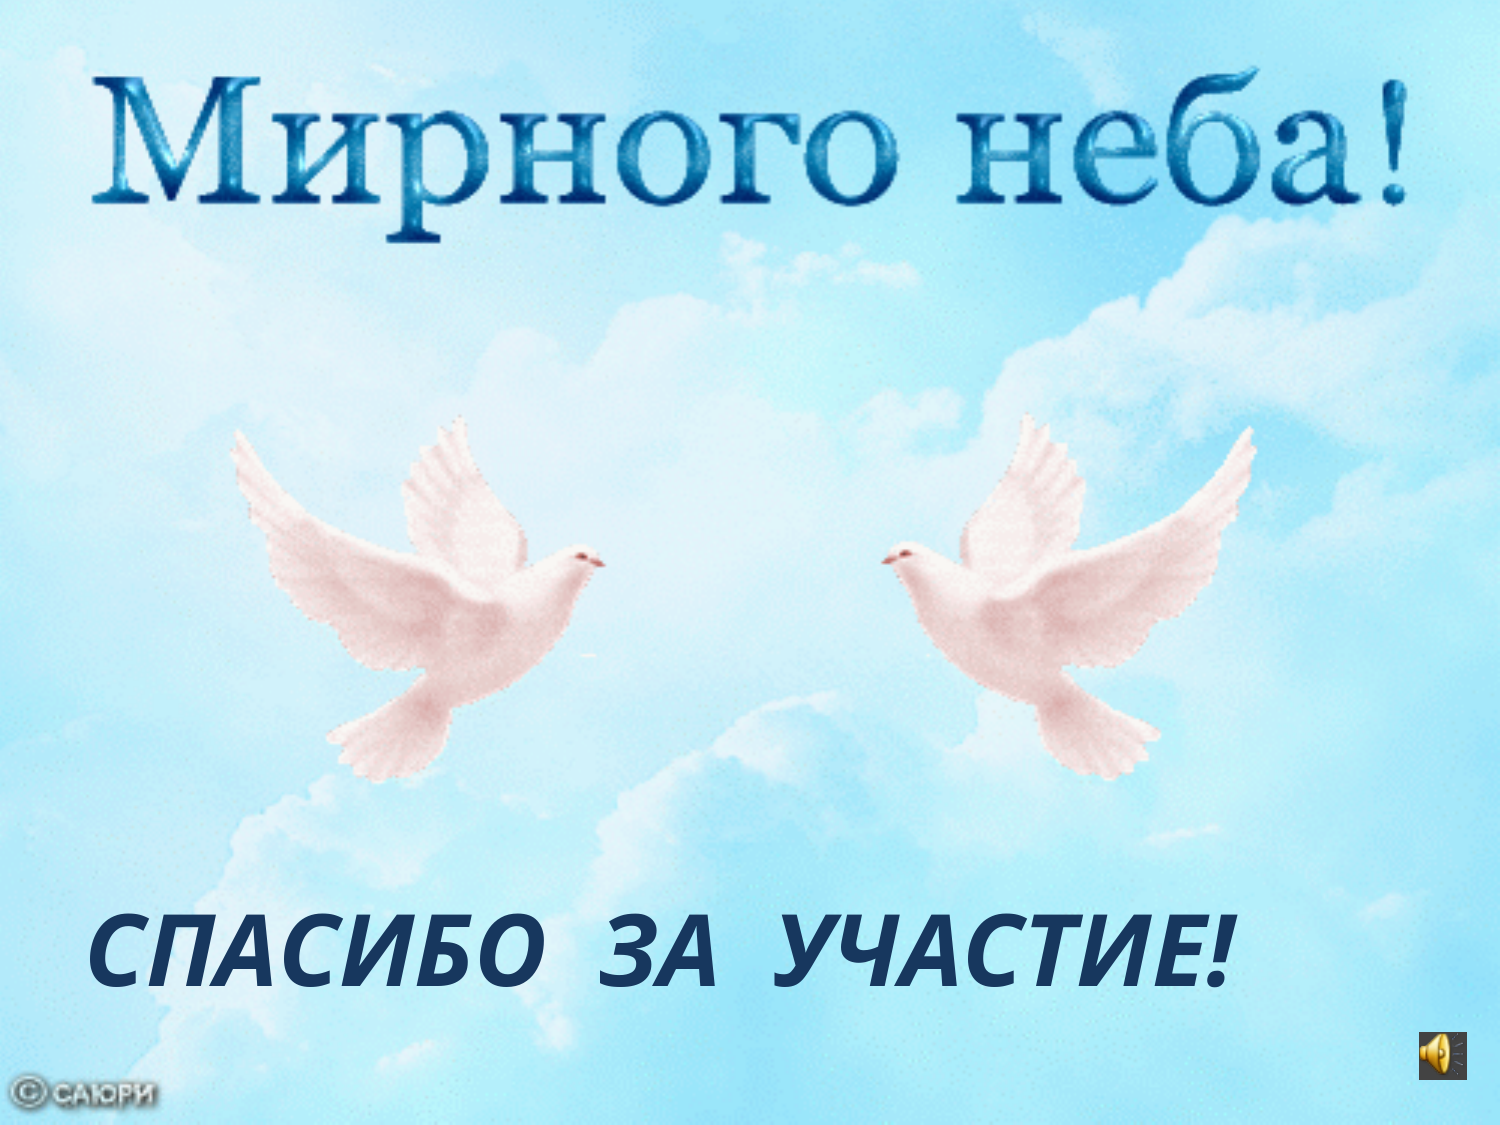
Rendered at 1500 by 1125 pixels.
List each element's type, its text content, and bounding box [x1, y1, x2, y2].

text_box СПАСИБО ЗА УЧАСТИЕ! [70, 878, 1500, 1014]
picture [0, 0, 1500, 1125]
